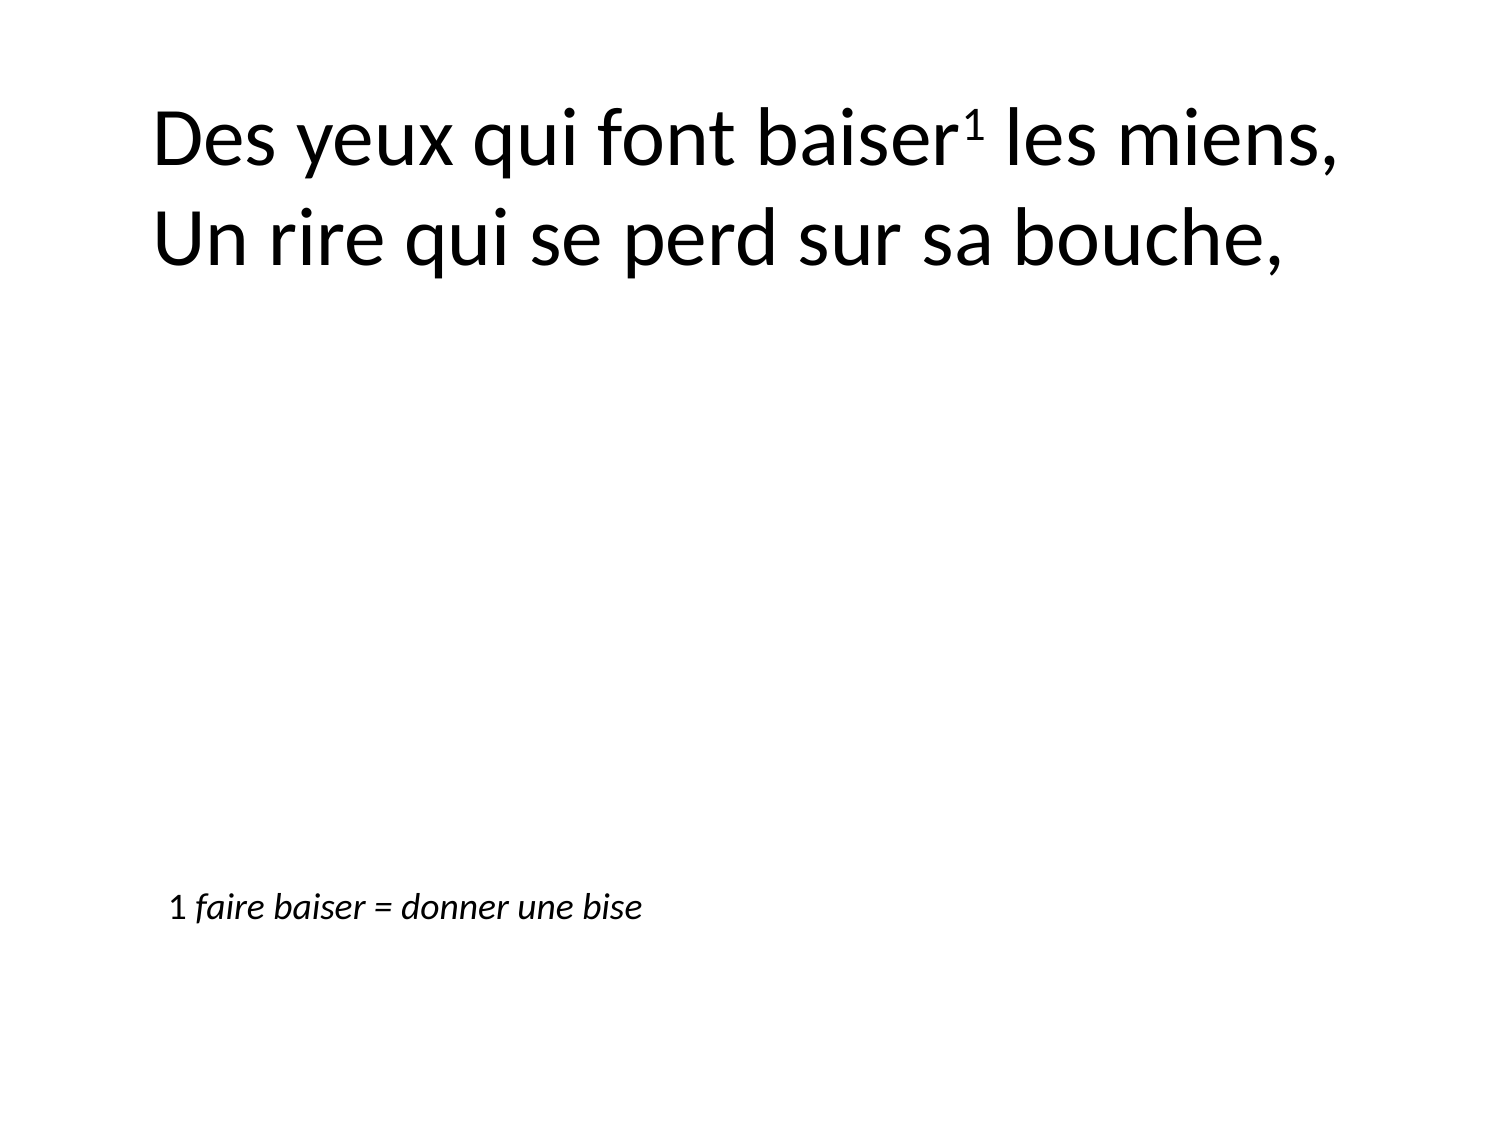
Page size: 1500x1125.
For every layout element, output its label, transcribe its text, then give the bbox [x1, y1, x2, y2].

text_box 1 faire baiser = donner une bise [153, 874, 658, 935]
text_box Des yeux qui font baiser1 les miens, Un rire qui se perd sur sa bouche, [137, 74, 1500, 490]
